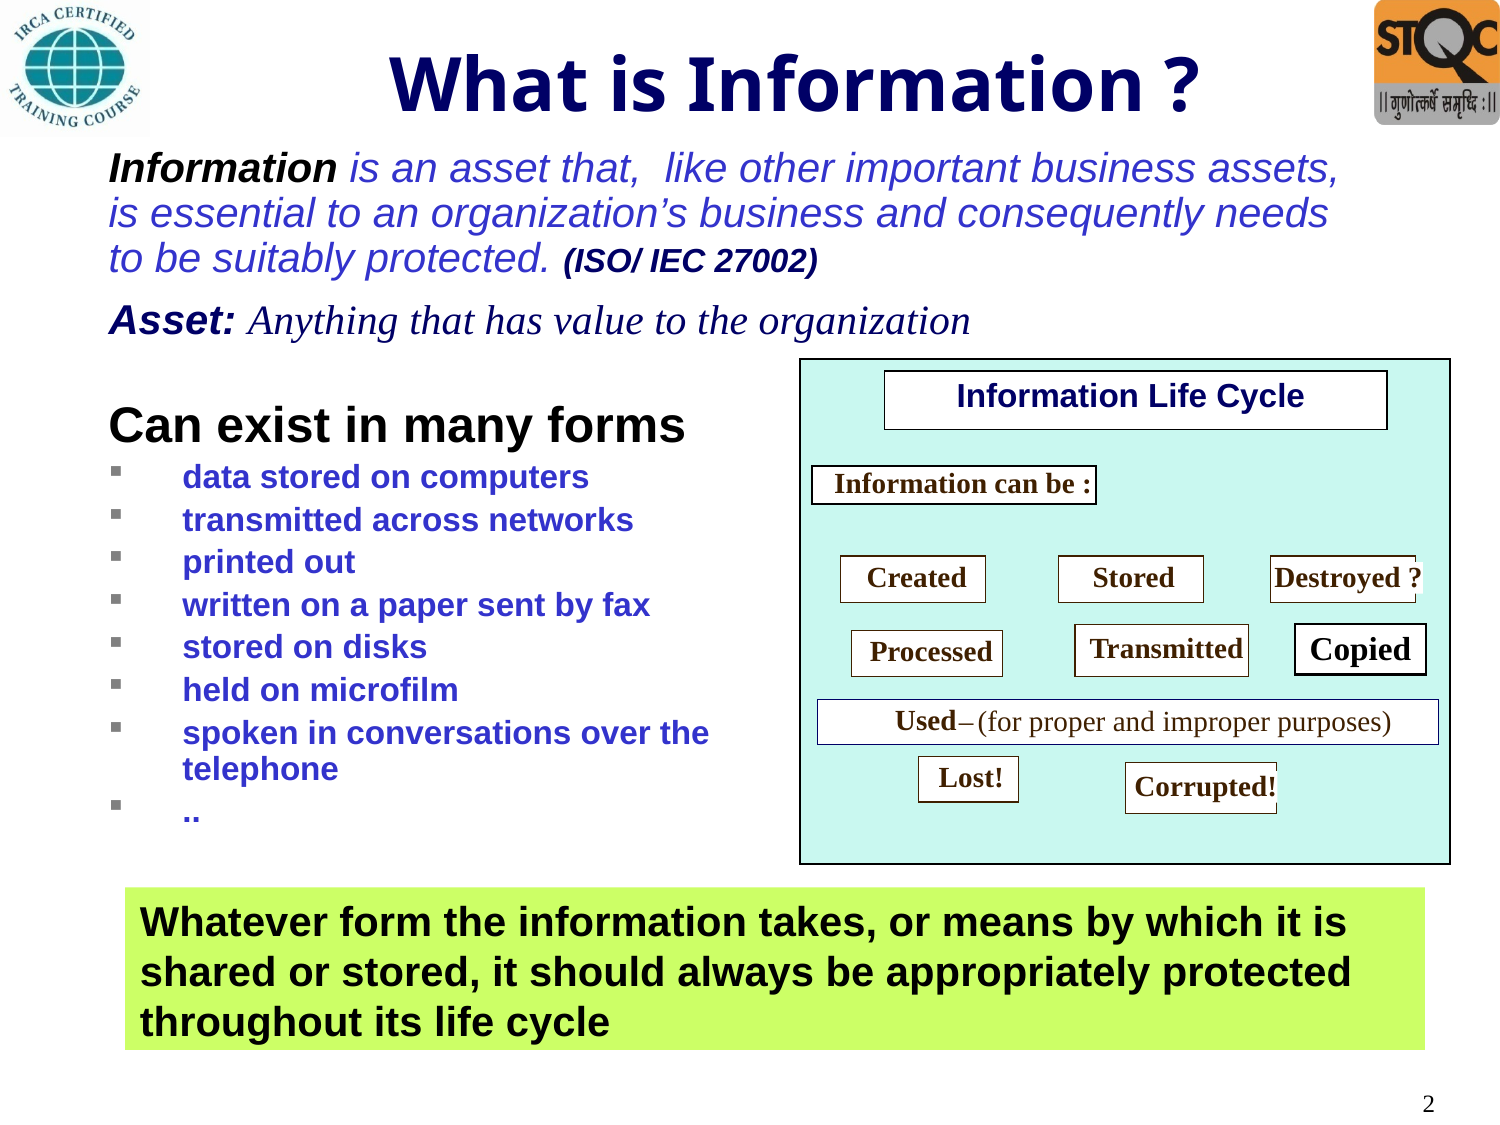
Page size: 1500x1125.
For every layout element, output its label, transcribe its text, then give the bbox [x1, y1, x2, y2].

slide_number 2 [1137, 1049, 1451, 1113]
text_box Whatever form the information takes, or means by which it is shared or stored, it should always be appropriately protected throughout its life cycle [125, 887, 1425, 1050]
picture [1374, 0, 1500, 125]
text_box Can exist in many forms data stored on computers transmitted across networks printed out written on a paper sent by fax stored on disks held on microfilm spoken in conversations over the telephone .. [93, 391, 794, 838]
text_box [799, 337, 1451, 865]
title What is Information ? [303, 15, 1307, 138]
picture [0, 0, 150, 137]
list Information is an asset that, like other important business assets, is essential to an organization’s business and consequently needs to be suitably protected. (ISO/ IEC 27002) Asset: Anything that has value to the organization [93, 138, 1372, 315]
